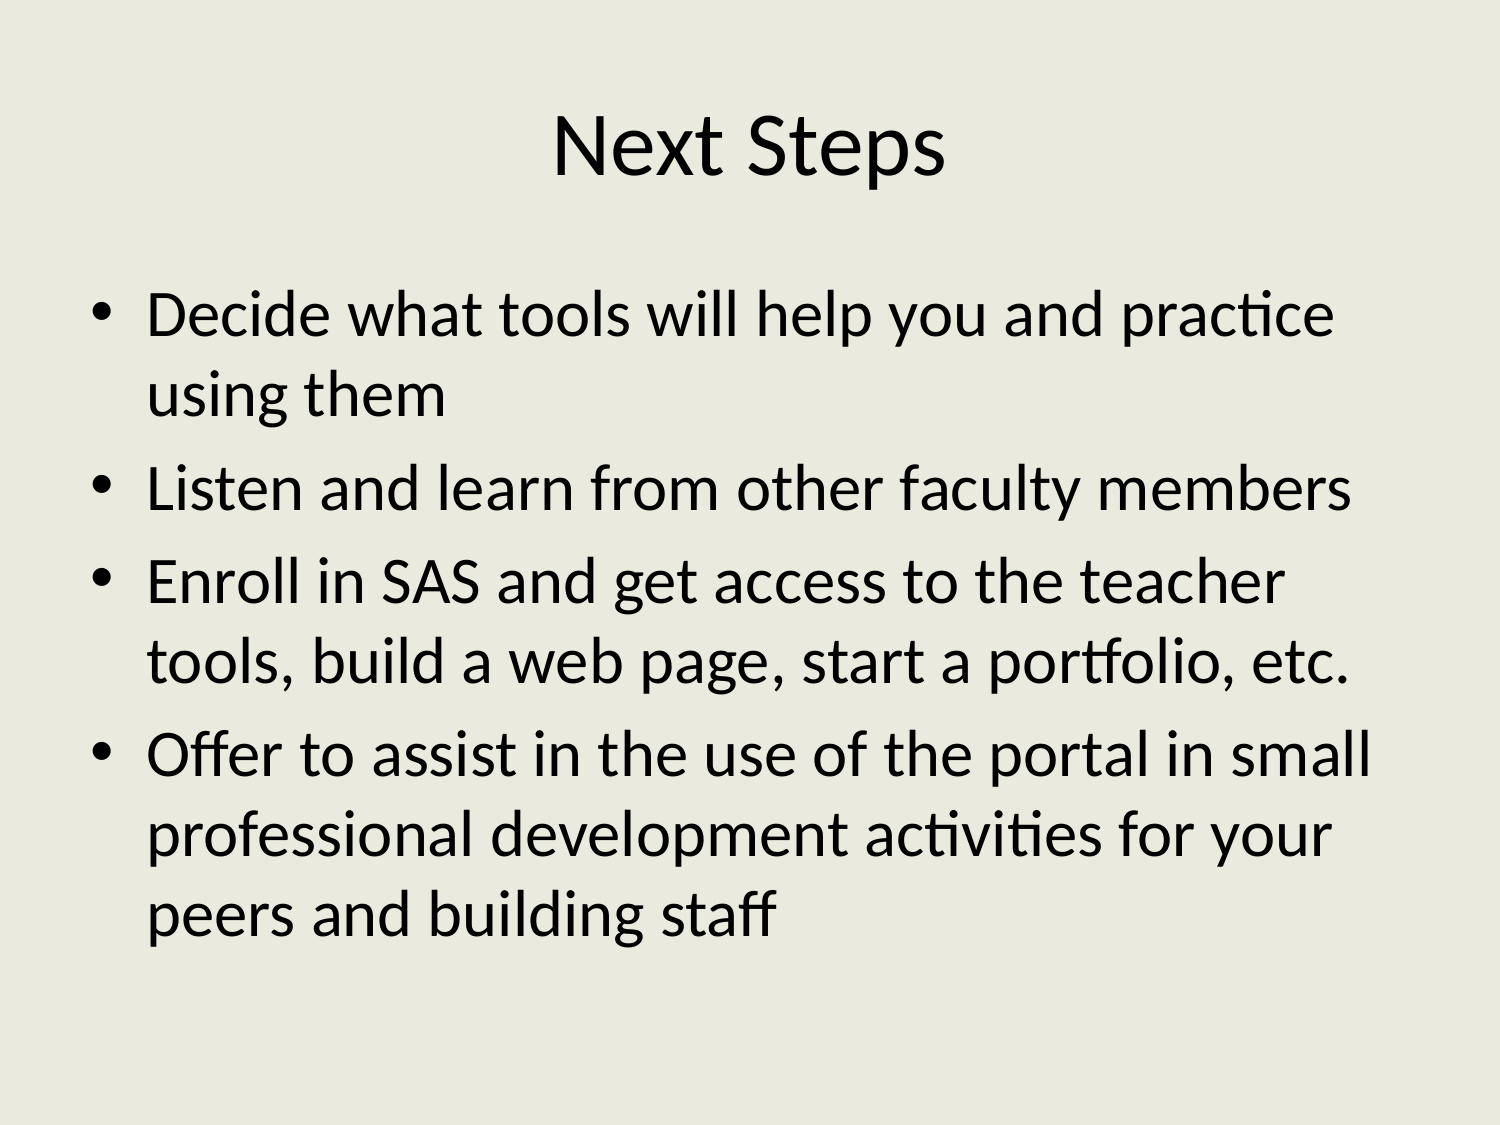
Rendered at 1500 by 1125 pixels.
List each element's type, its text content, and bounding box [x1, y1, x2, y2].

list Decide what tools will help you and practice using them Listen and learn from other faculty members Enroll in SAS and get access to the teacher tools, build a web page, start a portfolio, etc. Offer to assist in the use of the portal in small professional development activities for your peers and building staff [75, 262, 1425, 1005]
title Next Steps [75, 45, 1425, 233]
